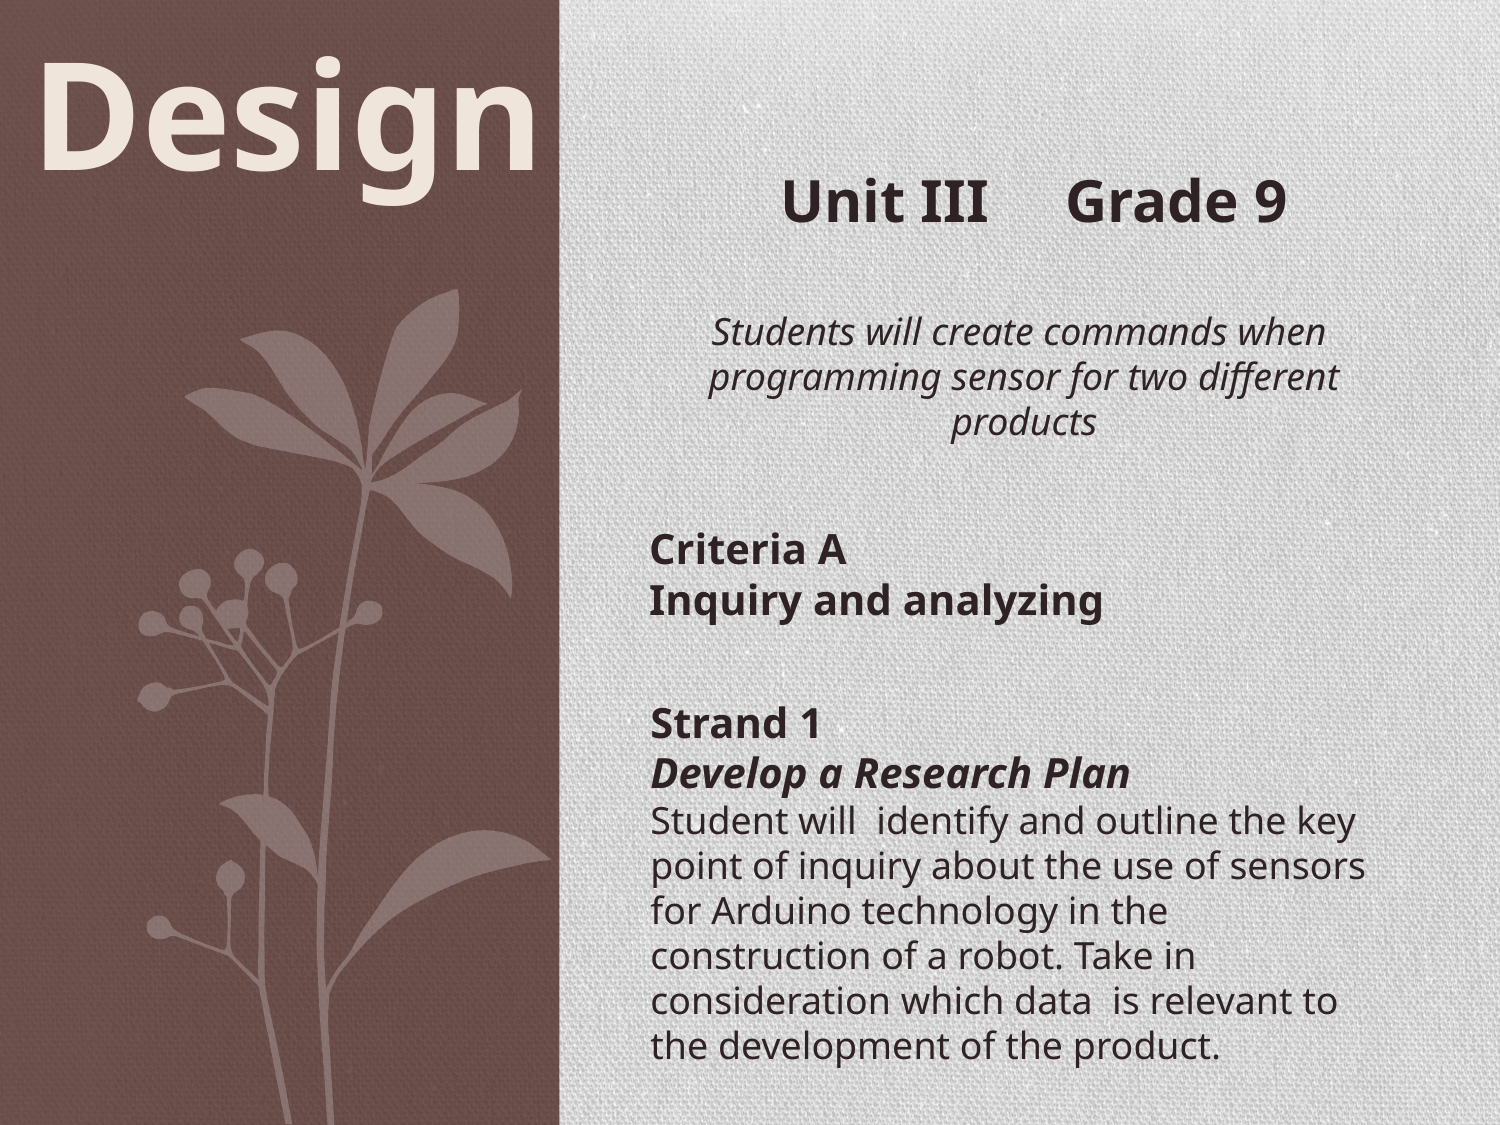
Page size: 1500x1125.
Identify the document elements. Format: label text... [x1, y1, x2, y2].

text_box Unit III Grade 9 Students will create commands when programming sensor for two different products [617, 140, 1432, 451]
text_box Criteria A Inquiry and analyzing [634, 515, 1386, 681]
text_box Strand 1 Develop a Research Plan Student will identify and outline the key point of inquiry about the use of sensors for Arduino technology in the construction of a robot. Take in consideration which data is relevant to the development of the product. [635, 689, 1386, 1075]
text_box Design [0, 13, 593, 208]
